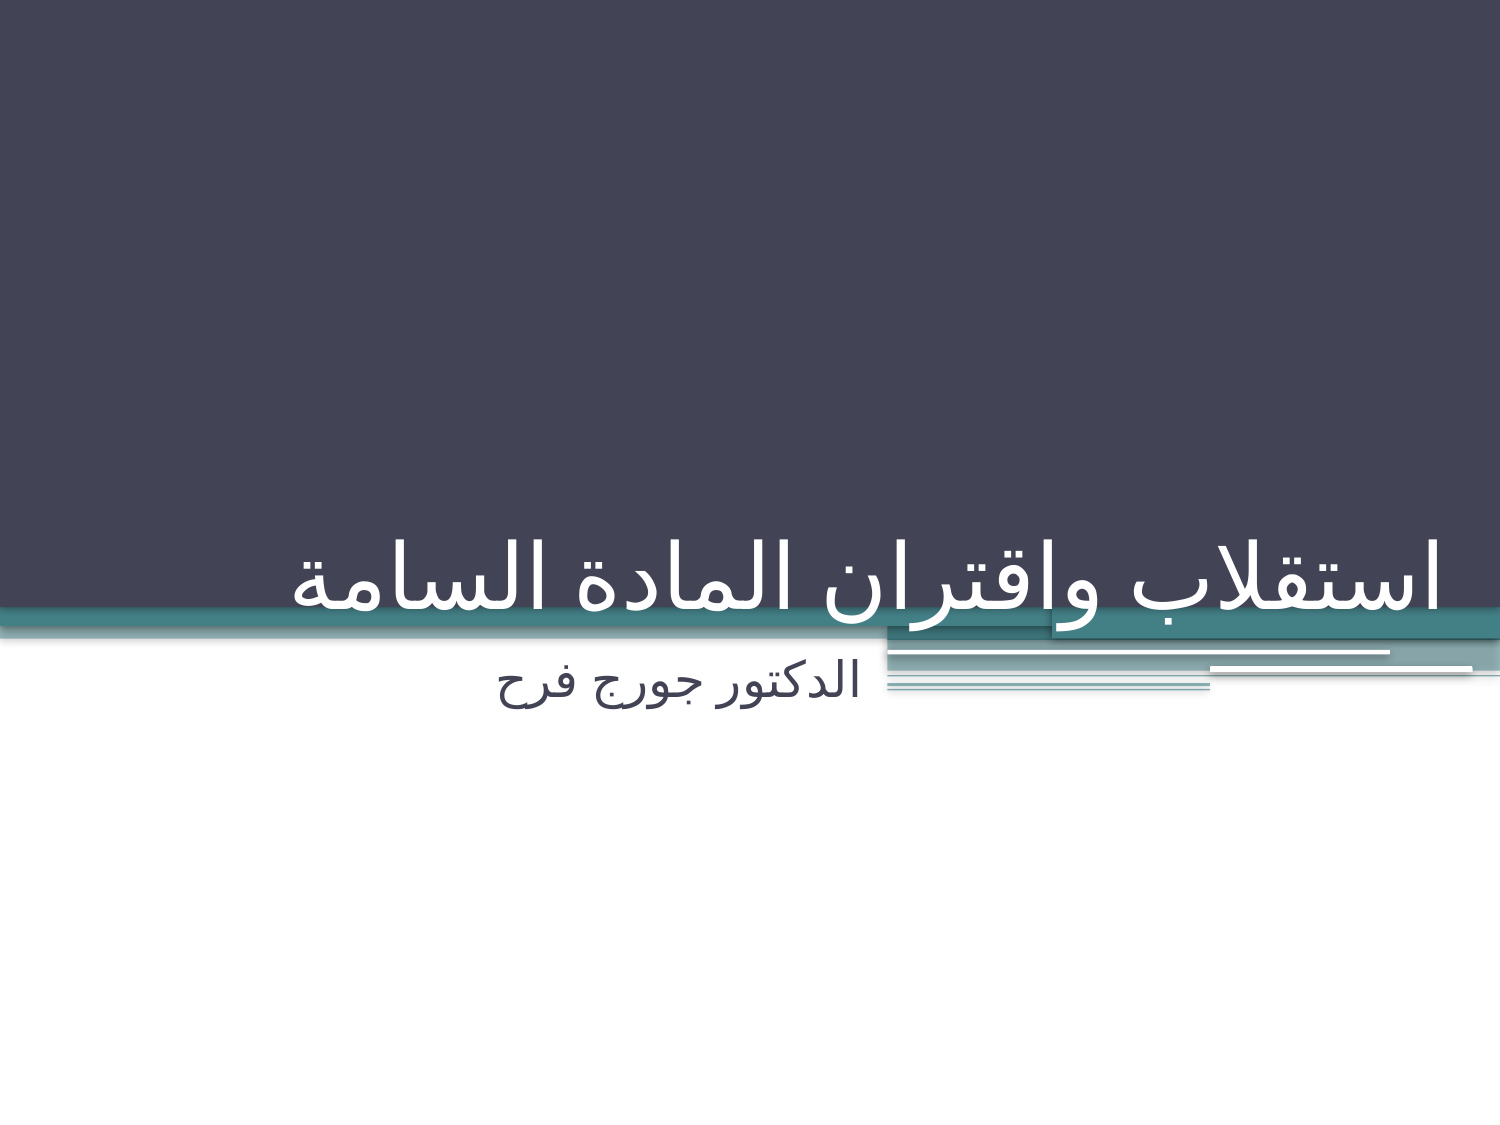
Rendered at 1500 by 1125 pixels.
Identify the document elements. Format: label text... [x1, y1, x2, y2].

title استقلاب واقتران المادة السامة [75, 394, 1463, 636]
subtitle الدكتور جورج فرح [75, 639, 888, 928]
